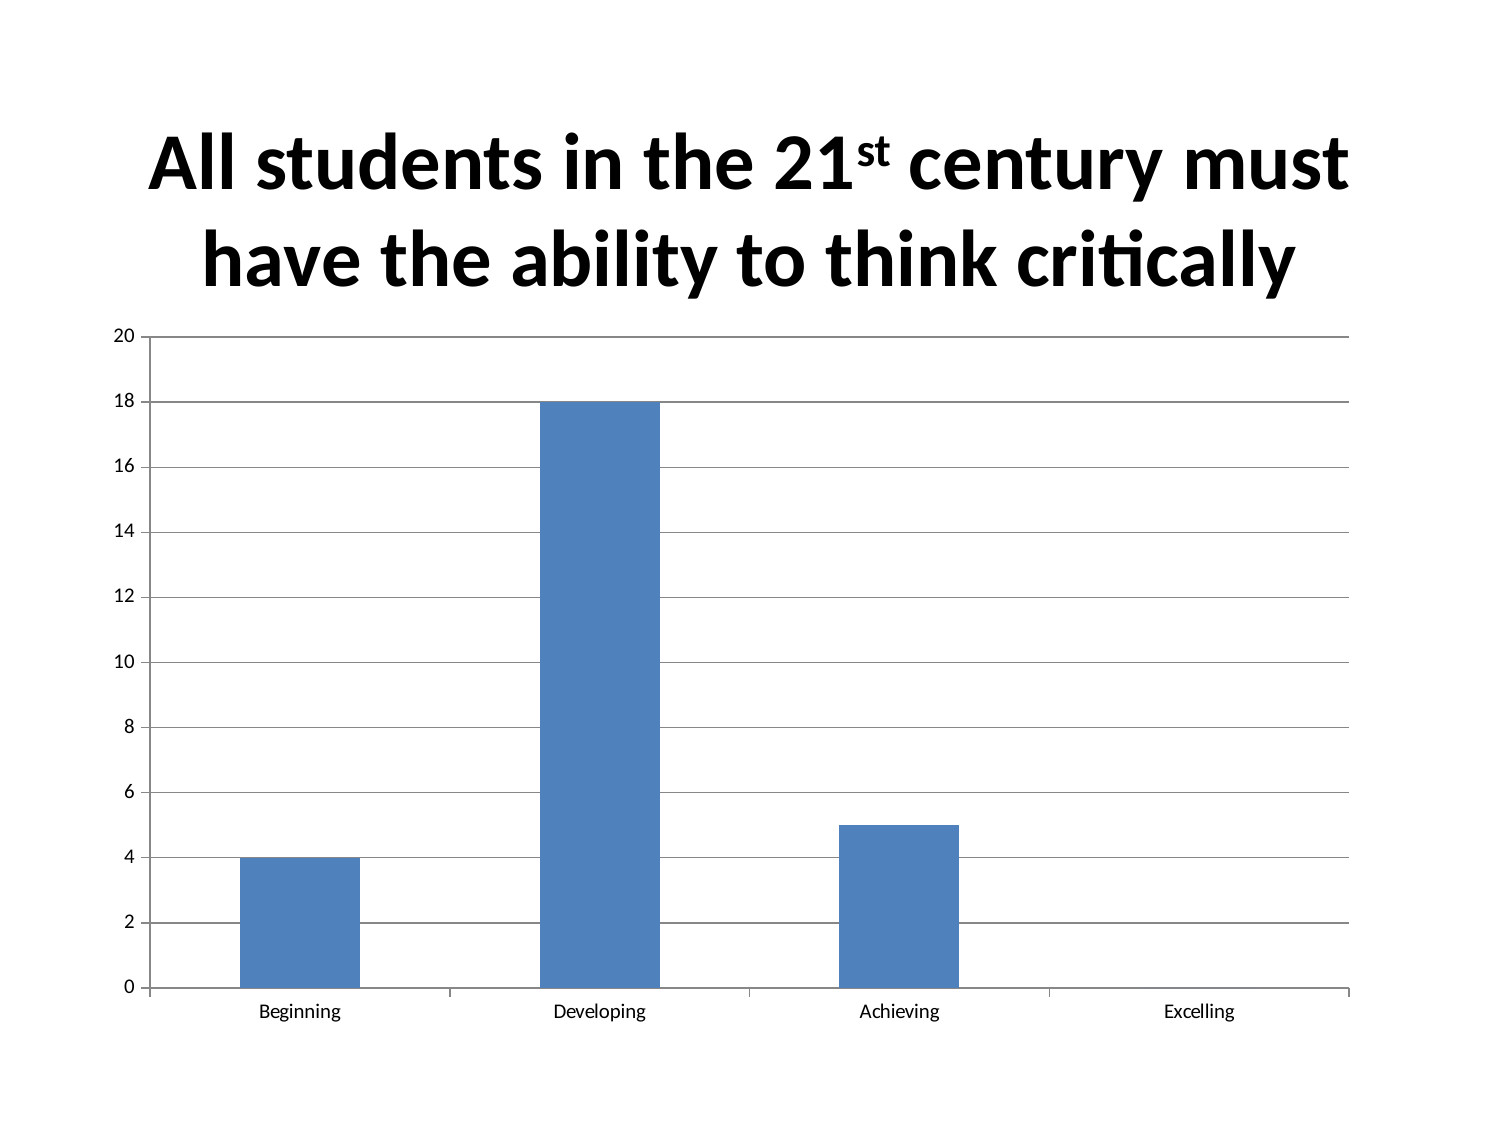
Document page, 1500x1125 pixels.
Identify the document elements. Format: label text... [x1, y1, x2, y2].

title All students in the 21st century must have the ability to think critically [75, 99, 1425, 313]
chart [87, 312, 1376, 1038]
